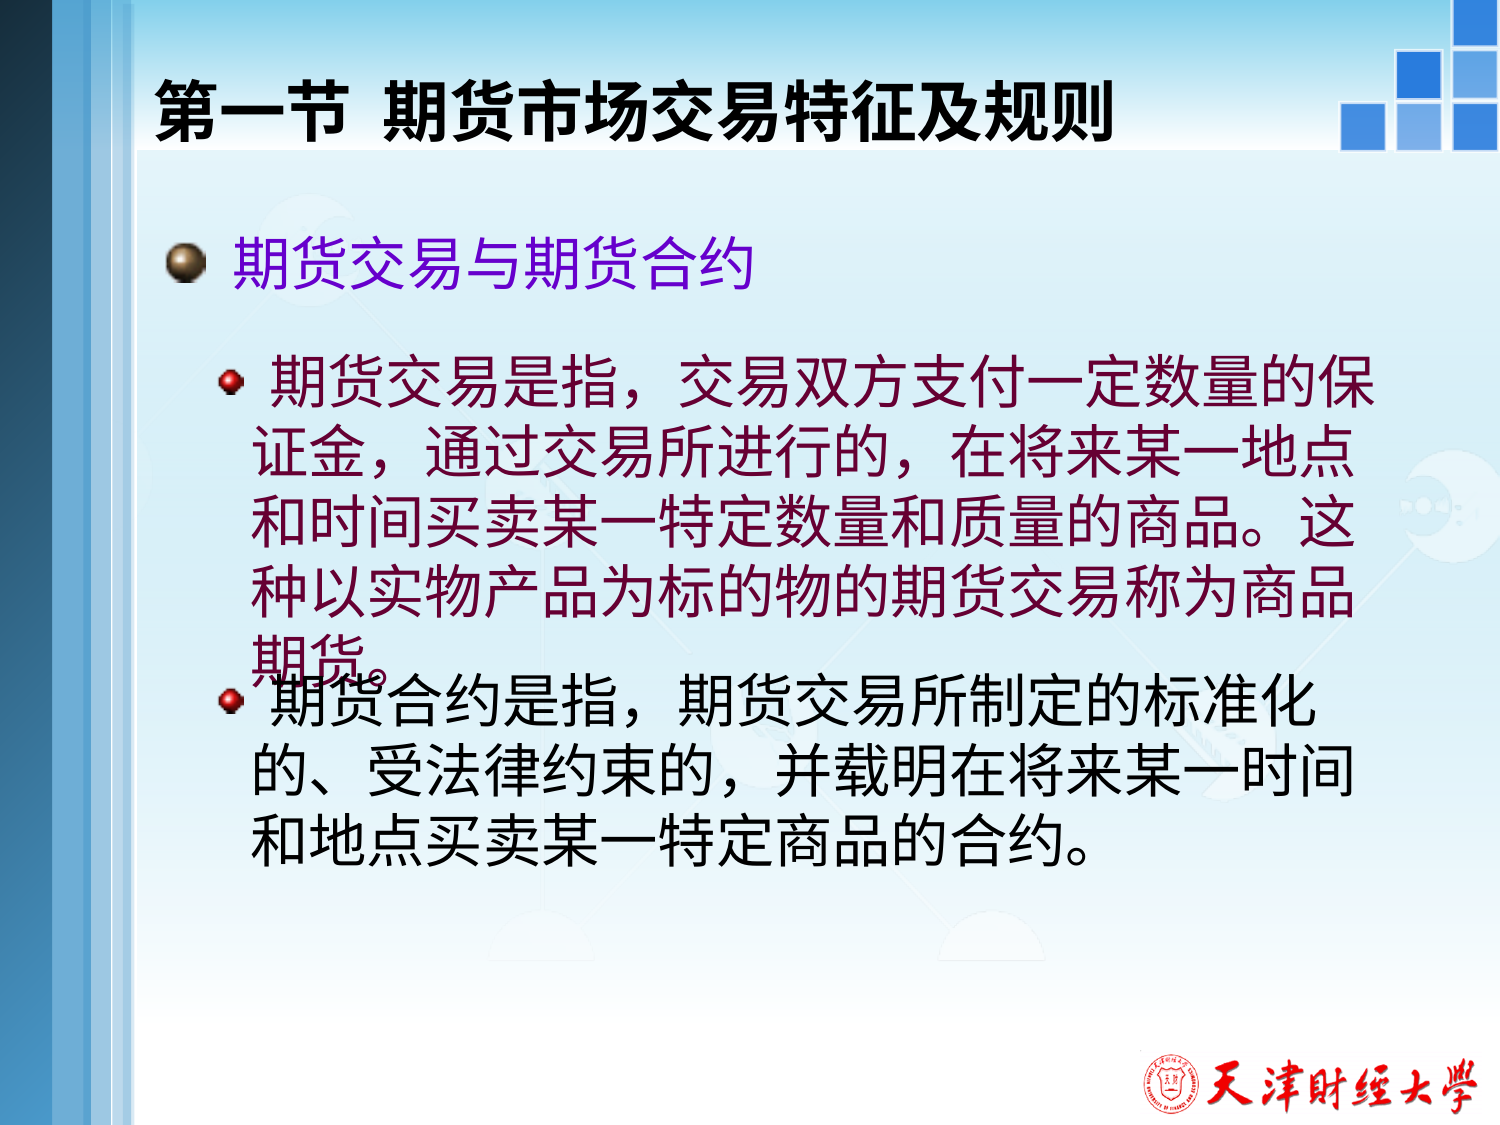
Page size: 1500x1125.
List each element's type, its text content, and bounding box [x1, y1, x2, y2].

picture [1131, 1049, 1500, 1119]
text_box 期货合约是指，期货交易所制定的标准化的、受法律约束的，并载明在将来某一时间和地点买卖某一特定商品的合约。 [199, 657, 1413, 882]
text_box 期货交易与期货合约 [149, 220, 900, 305]
text_box 期货交易是指，交易双方支付一定数量的保证金，通过交易所进行的，在将来某一地点和时间买卖某一特定数量和质量的商品。这种以实物产品为标的物的期货交易称为商品期货。 [199, 338, 1400, 657]
title 第一节 期货市场交易特征及规则 [137, 31, 1463, 188]
picture [132, 150, 1500, 965]
